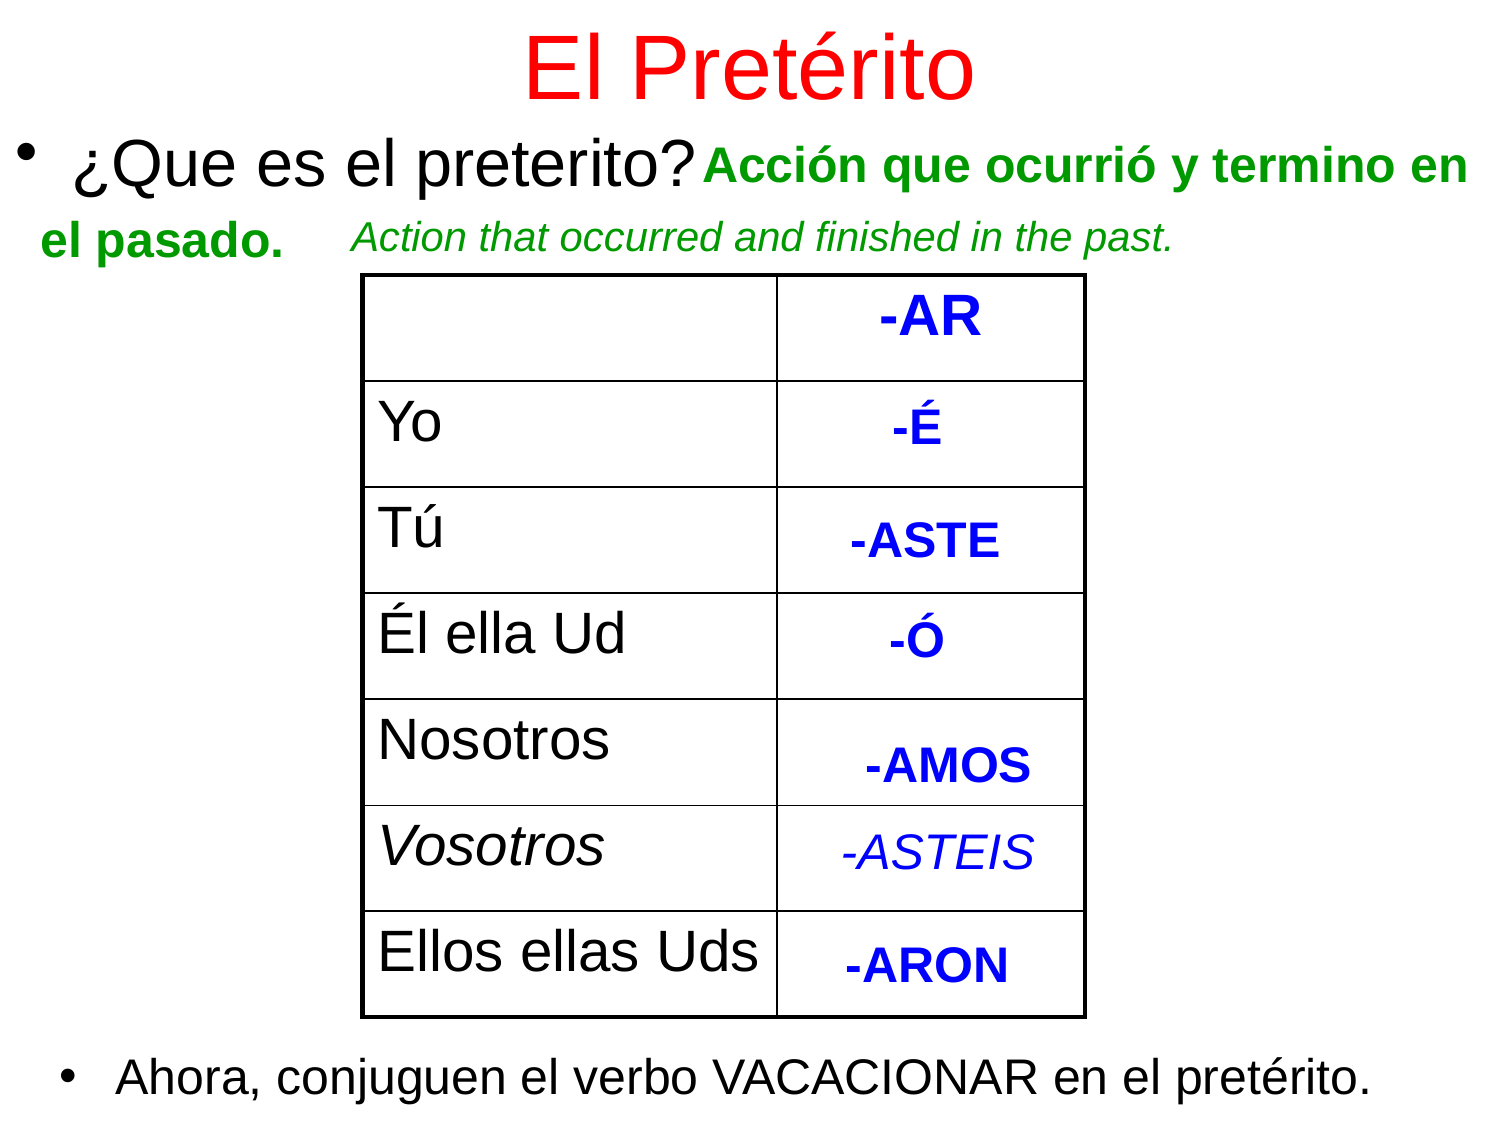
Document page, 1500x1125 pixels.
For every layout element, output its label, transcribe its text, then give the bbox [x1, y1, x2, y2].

text_box Ahora, conjuguen el verbo VACACIONAR en el pretérito. [44, 1037, 1403, 1113]
list ¿Que es el preterito? [0, 112, 1500, 913]
table_header [365, 277, 776, 380]
text_box -Ó [875, 599, 961, 675]
text_box -É [877, 387, 958, 463]
table_cell Nosotros [365, 700, 776, 805]
text_box -AMOS [850, 724, 1048, 800]
text_box Action that occurred and finished in the past. [336, 202, 1190, 267]
table_cell [778, 488, 1083, 592]
text_box -ARON [831, 924, 1025, 1000]
title El Pretérito [75, 0, 1425, 112]
text_box Acción que ocurrió y termino en [687, 124, 1484, 200]
text_box el pasado. [25, 199, 300, 275]
table_cell [778, 806, 1083, 910]
text_box -ASTEIS [825, 812, 1050, 888]
text_box -ASTE [836, 499, 1016, 575]
table_cell Yo [365, 382, 776, 486]
table_header -AR [778, 277, 1083, 380]
table_cell Tú [365, 488, 776, 592]
table_cell Él ella Ud [365, 594, 776, 698]
table_cell [778, 382, 1083, 486]
table_cell [778, 594, 1083, 698]
table_cell Vosotros [365, 806, 776, 910]
table_cell [778, 700, 1083, 805]
table_cell Ellos ellas Uds [365, 912, 776, 1015]
table_cell [778, 912, 1083, 1015]
